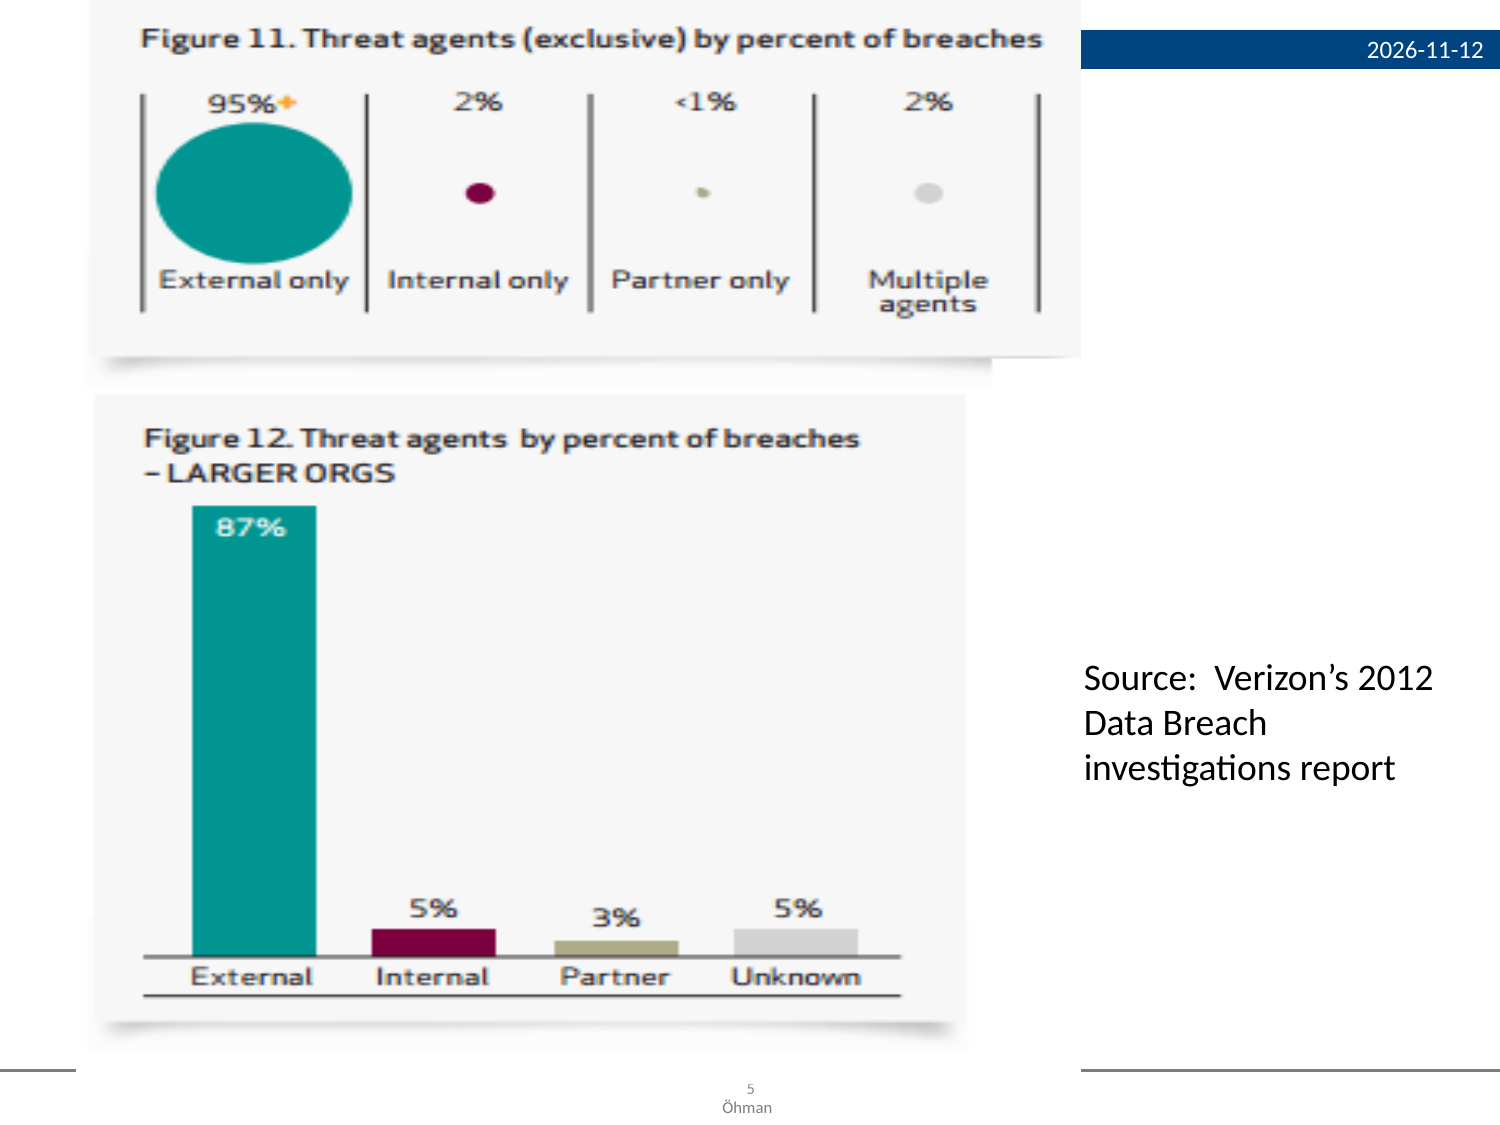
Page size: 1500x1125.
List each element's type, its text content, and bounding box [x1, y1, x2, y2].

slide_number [1246, 16, 1500, 81]
text_box Source: Verizon’s 2012 Data Breach investigations report [1086, 645, 1459, 795]
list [76, 0, 1081, 1084]
footer Banque Öhman [1086, 19, 1246, 79]
